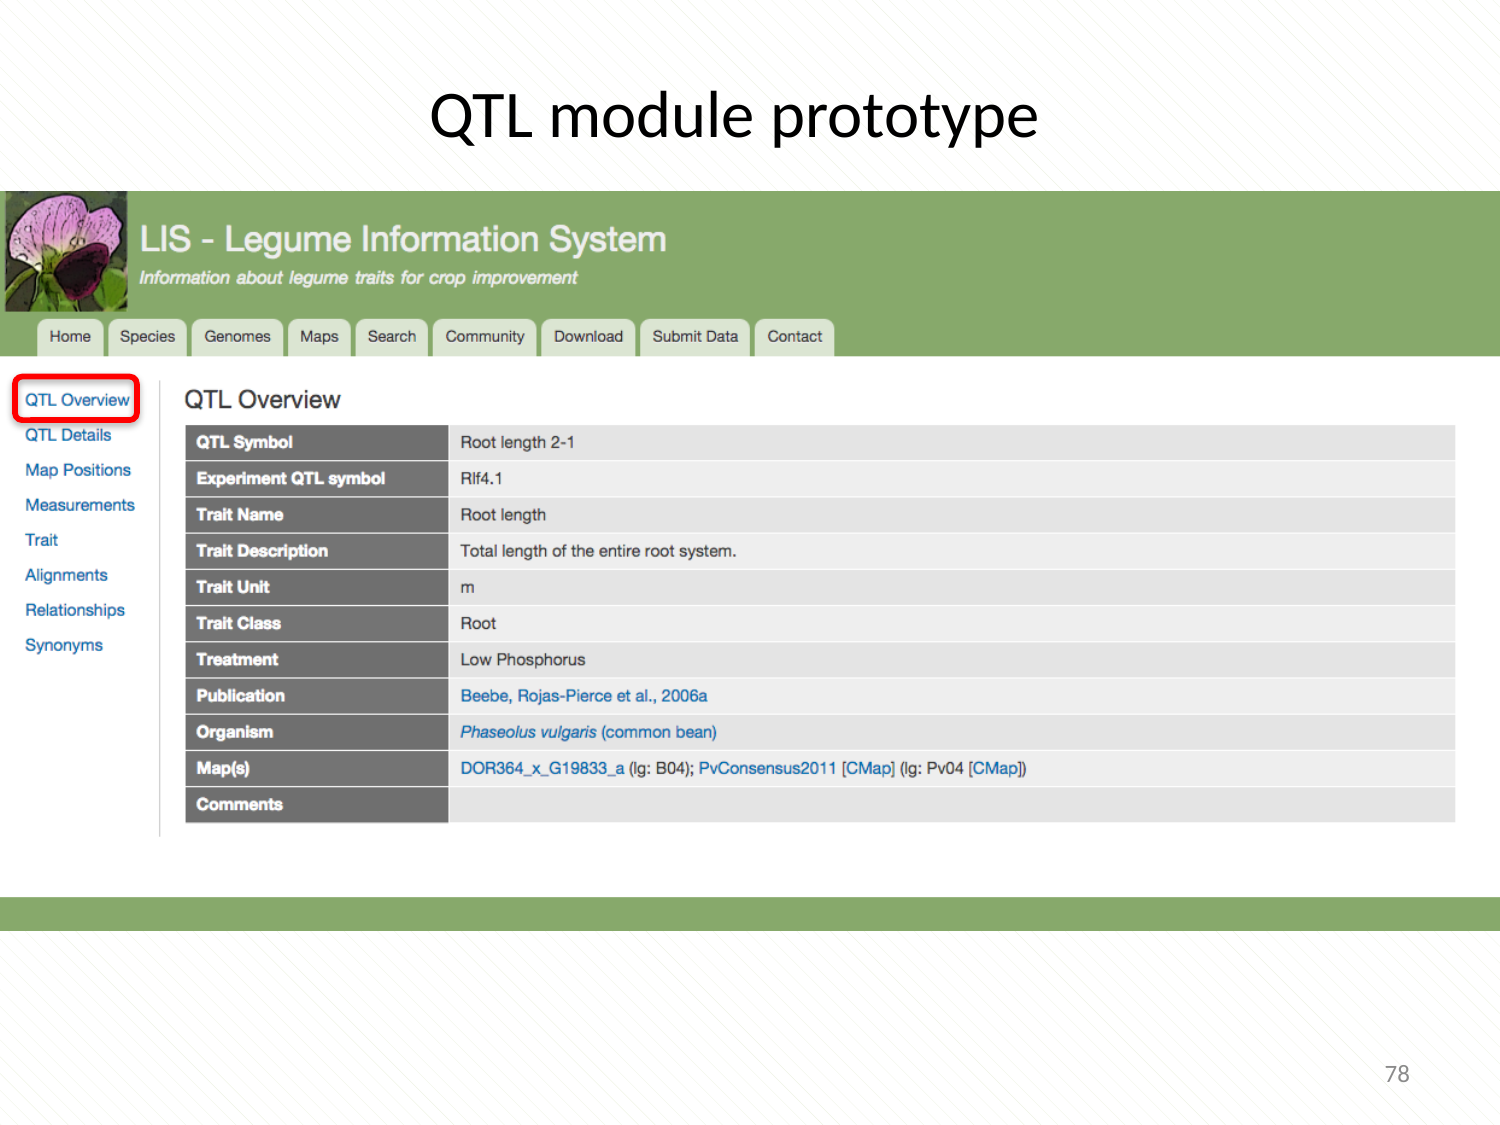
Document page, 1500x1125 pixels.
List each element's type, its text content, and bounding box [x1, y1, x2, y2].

picture [0, 191, 1500, 931]
slide_number 78 [1074, 1042, 1425, 1103]
text_box QTL module prototype [74, 16, 1425, 190]
